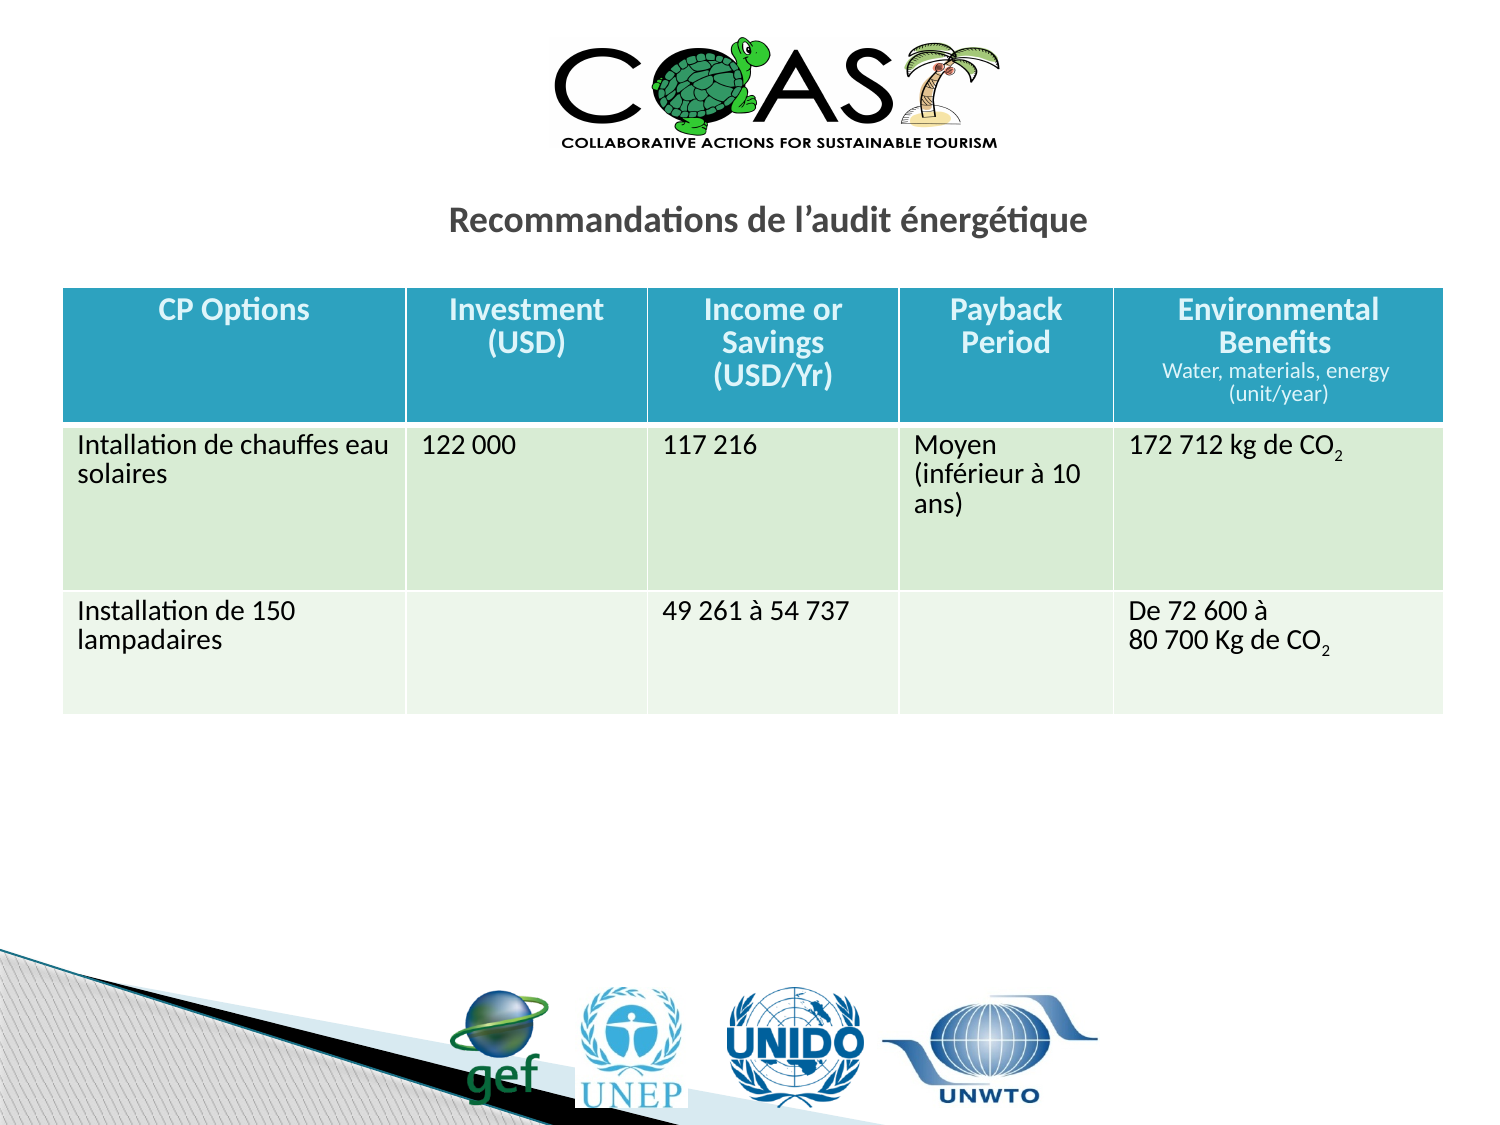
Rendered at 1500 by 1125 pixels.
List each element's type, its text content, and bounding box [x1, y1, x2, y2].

table_cell De 72 600 à 80 700 Kg de CO2 [1114, 592, 1443, 714]
table_cell Intallation de chauffes eau solaires [63, 428, 405, 590]
table_cell Moyen (inférieur à 10 ans) [900, 428, 1113, 590]
table_cell 122 000 [407, 428, 647, 590]
table_header CP Options [63, 288, 405, 422]
picture [575, 987, 688, 1108]
picture [877, 987, 1100, 1108]
table_header Investment (USD) [407, 288, 647, 422]
table_cell Installation de 150 lampadaires [63, 592, 405, 714]
table_header Payback Period [900, 288, 1113, 422]
table_header Income or Savings (USD/Yr) [648, 288, 898, 422]
table_cell [407, 592, 647, 714]
picture [727, 987, 864, 1108]
text_box Recommandations de l’audit énergétique [87, 187, 1450, 248]
table_header Environmental Benefits Water, materials, energy (unit/year) [1114, 288, 1443, 422]
picture [447, 987, 551, 1108]
table_cell 172 712 kg de CO2 [1114, 428, 1443, 590]
table_cell 117 216 [648, 428, 898, 590]
table_cell [900, 592, 1113, 714]
picture [549, 37, 1000, 148]
table_cell 49 261 à 54 737 [648, 592, 898, 714]
